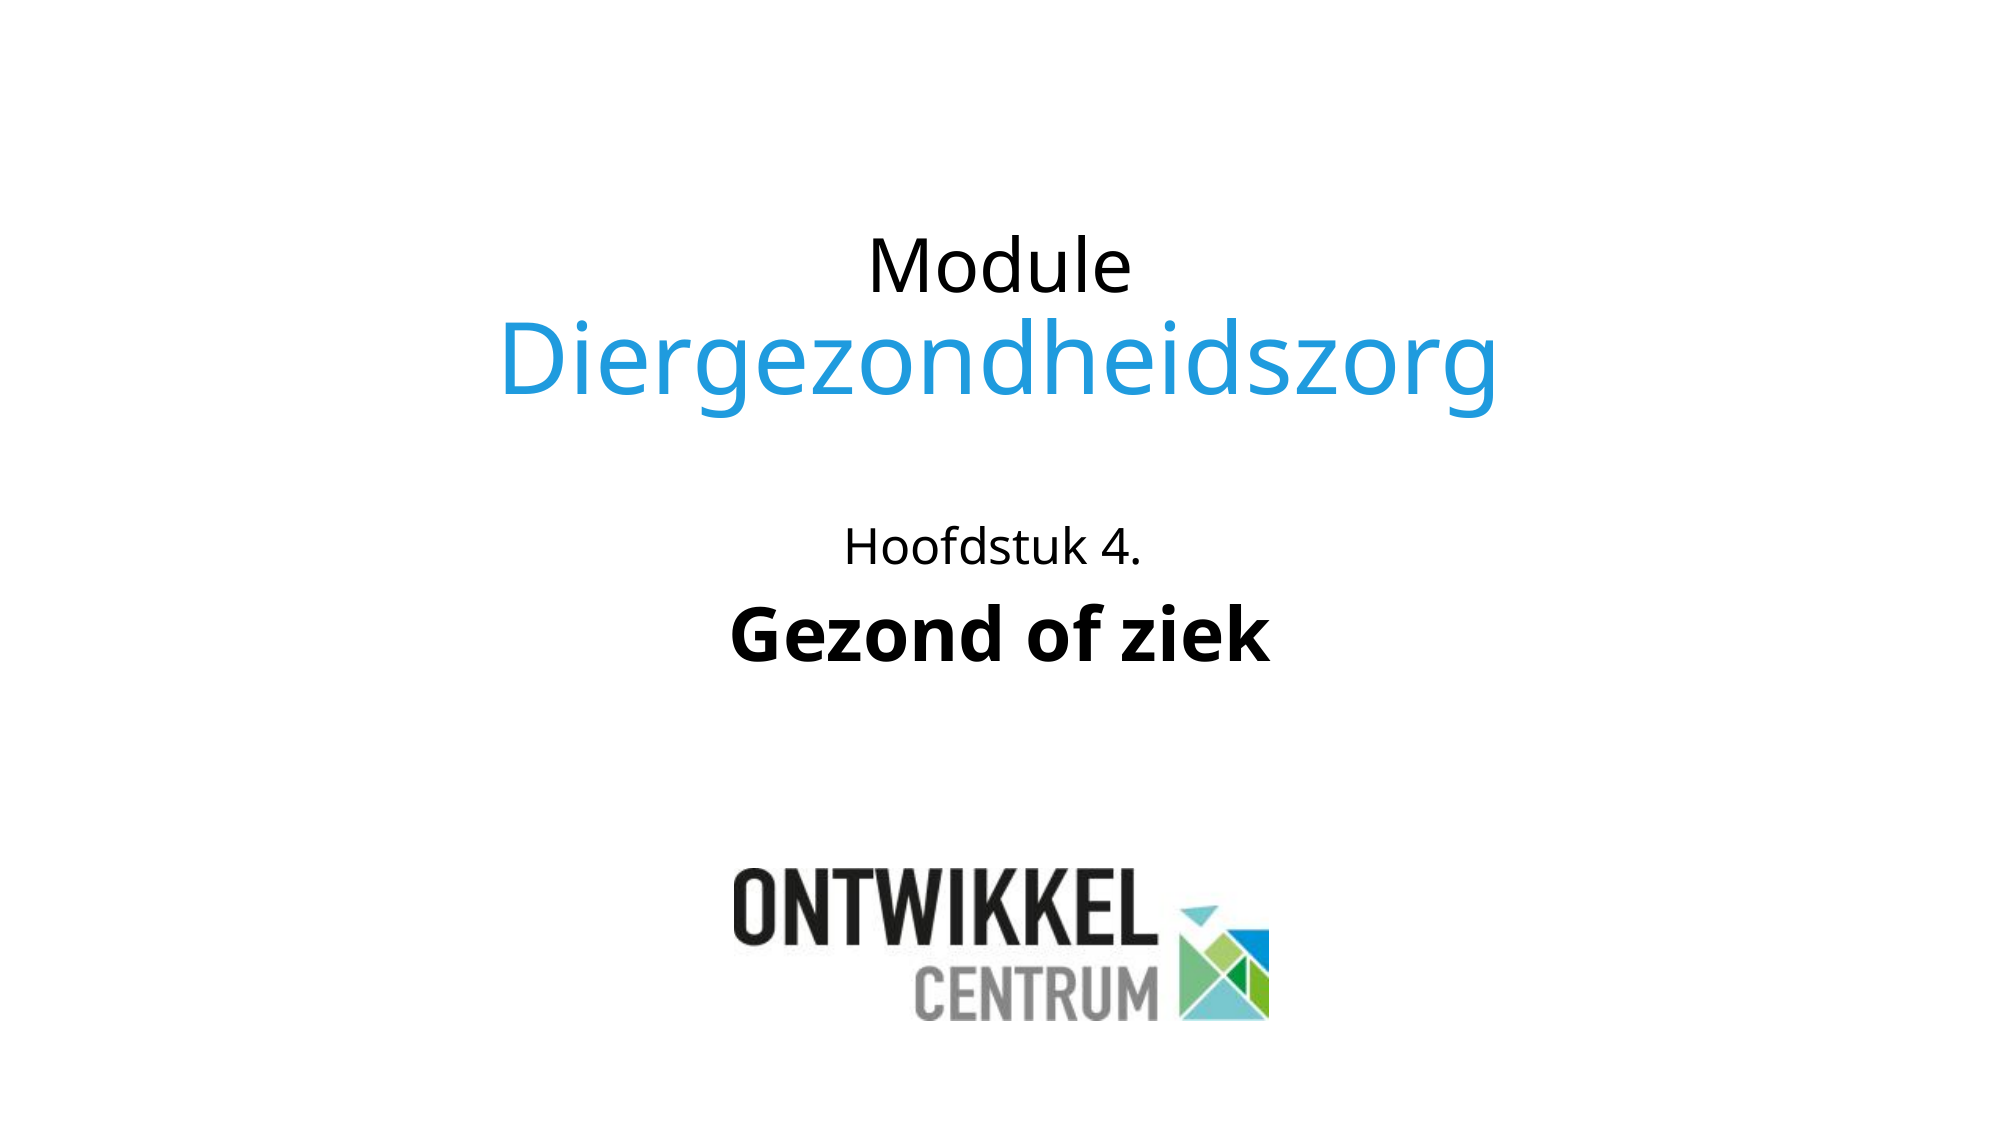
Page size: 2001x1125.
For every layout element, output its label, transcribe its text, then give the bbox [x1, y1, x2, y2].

picture [734, 868, 1269, 1021]
title Module Diergezondheidszorg [249, 107, 1750, 424]
subtitle Hoofdstuk 4. Gezond of ziek [249, 514, 1750, 786]
